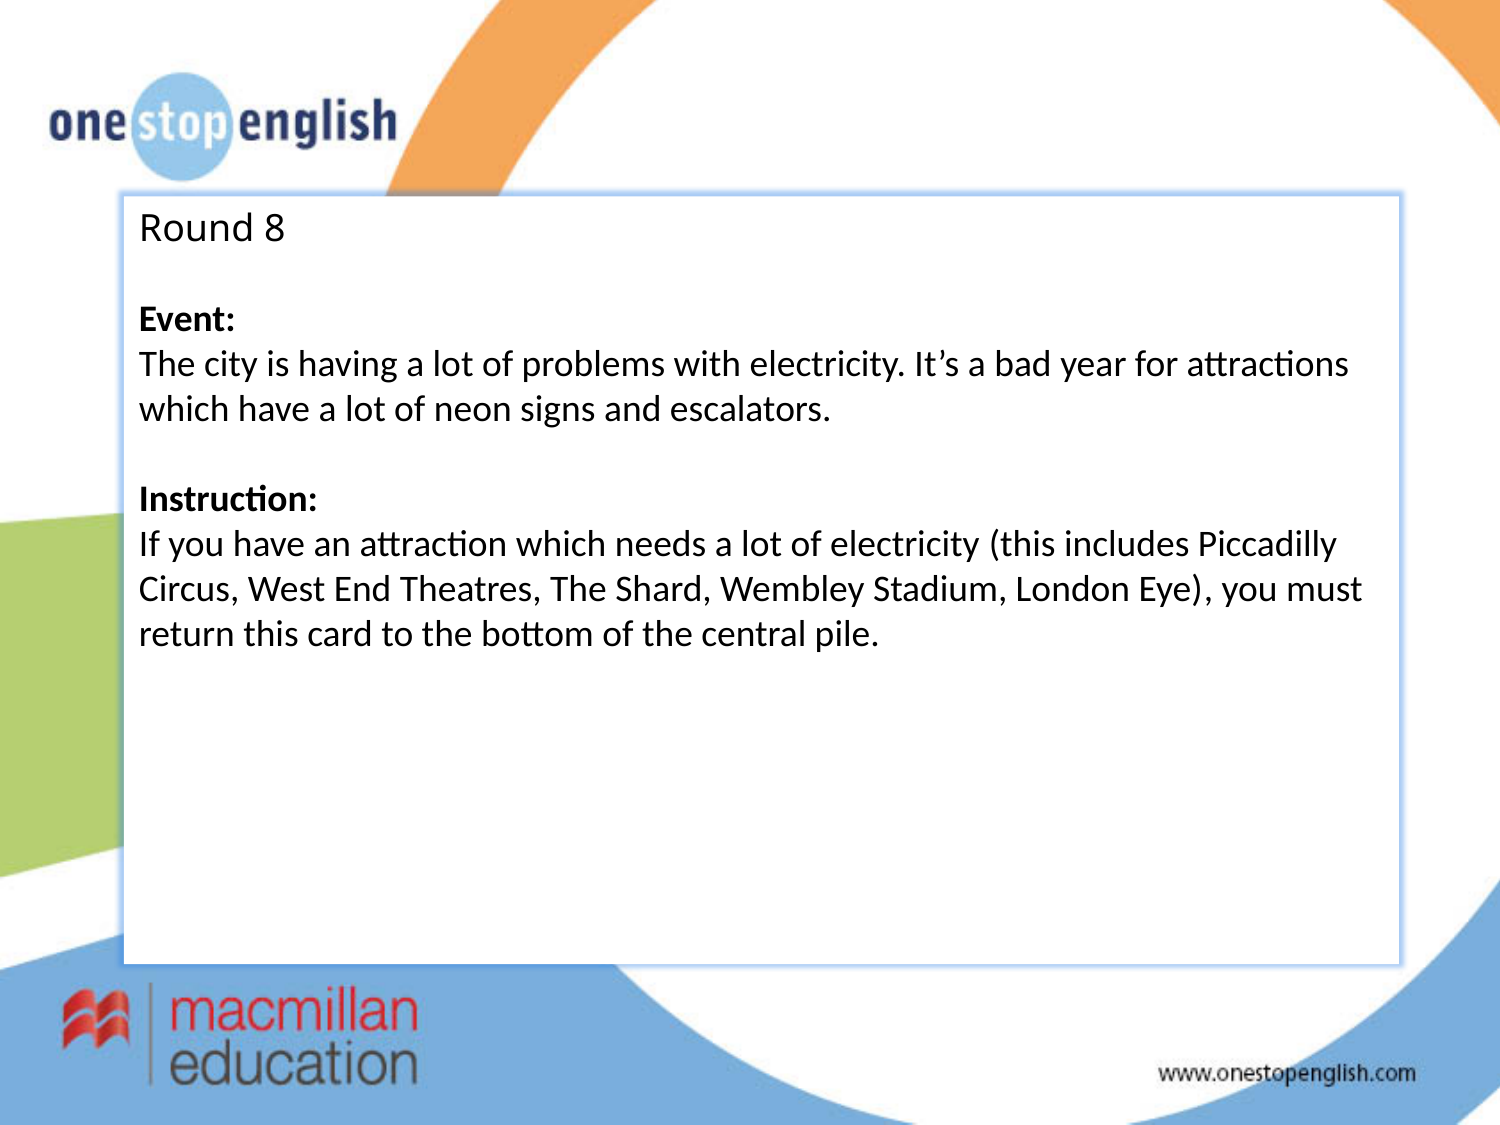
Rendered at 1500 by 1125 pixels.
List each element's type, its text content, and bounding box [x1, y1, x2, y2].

text_box Round 8 Event: The city is having a lot of problems with electricity. It’s a bad year for attractions which have a lot of neon signs and escalators. Instruction: If you have an attraction which needs a lot of electricity (this includes Piccadilly Circus, West End Theatres, The Shard, Wembley Stadium, London Eye), you must return this card to the bottom of the central pile. [123, 196, 1399, 965]
picture [0, 0, 1500, 1125]
